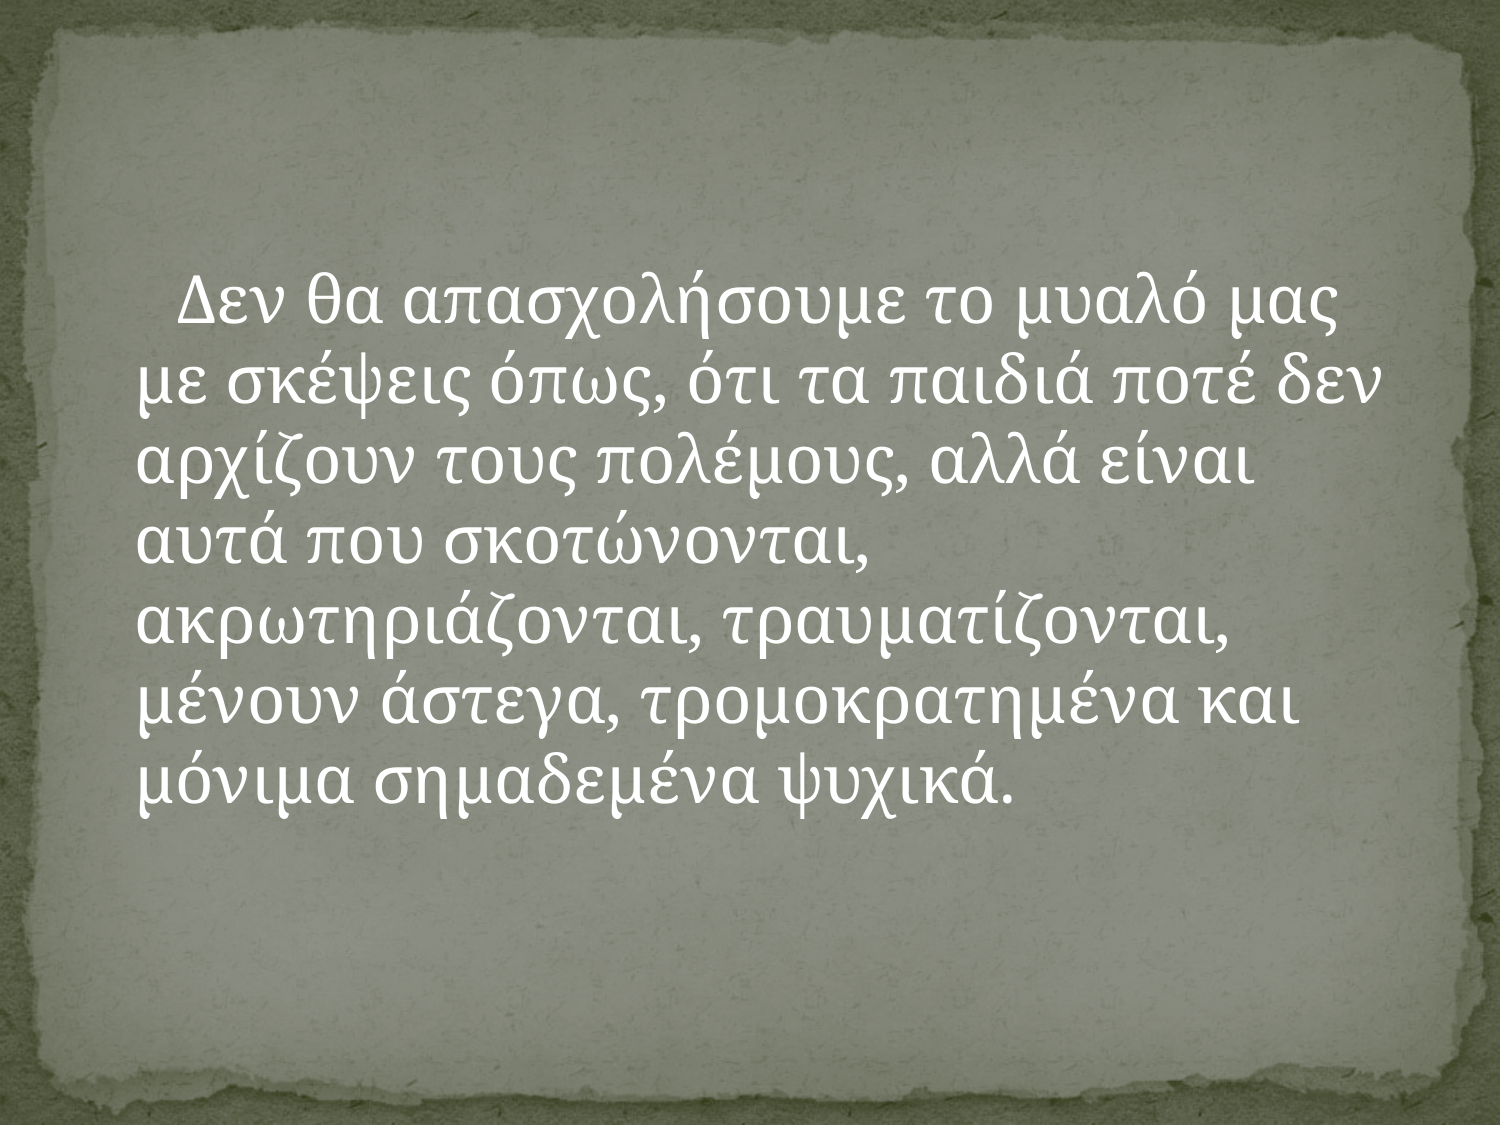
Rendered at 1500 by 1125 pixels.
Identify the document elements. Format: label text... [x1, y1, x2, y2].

list Δεν θα απασχολήσουμε το μυαλό μας με σκέψεις όπως, ότι τα παιδιά ποτέ δεν αρχίζουν τους πολέμους, αλλά είναι αυτά που σκοτώνονται, ακρωτηριάζονται, τραυματίζονται, μένουν άστεγα, τρομοκρατημένα και μόνιμα σημαδεμένα ψυχικά. [75, 249, 1425, 1000]
